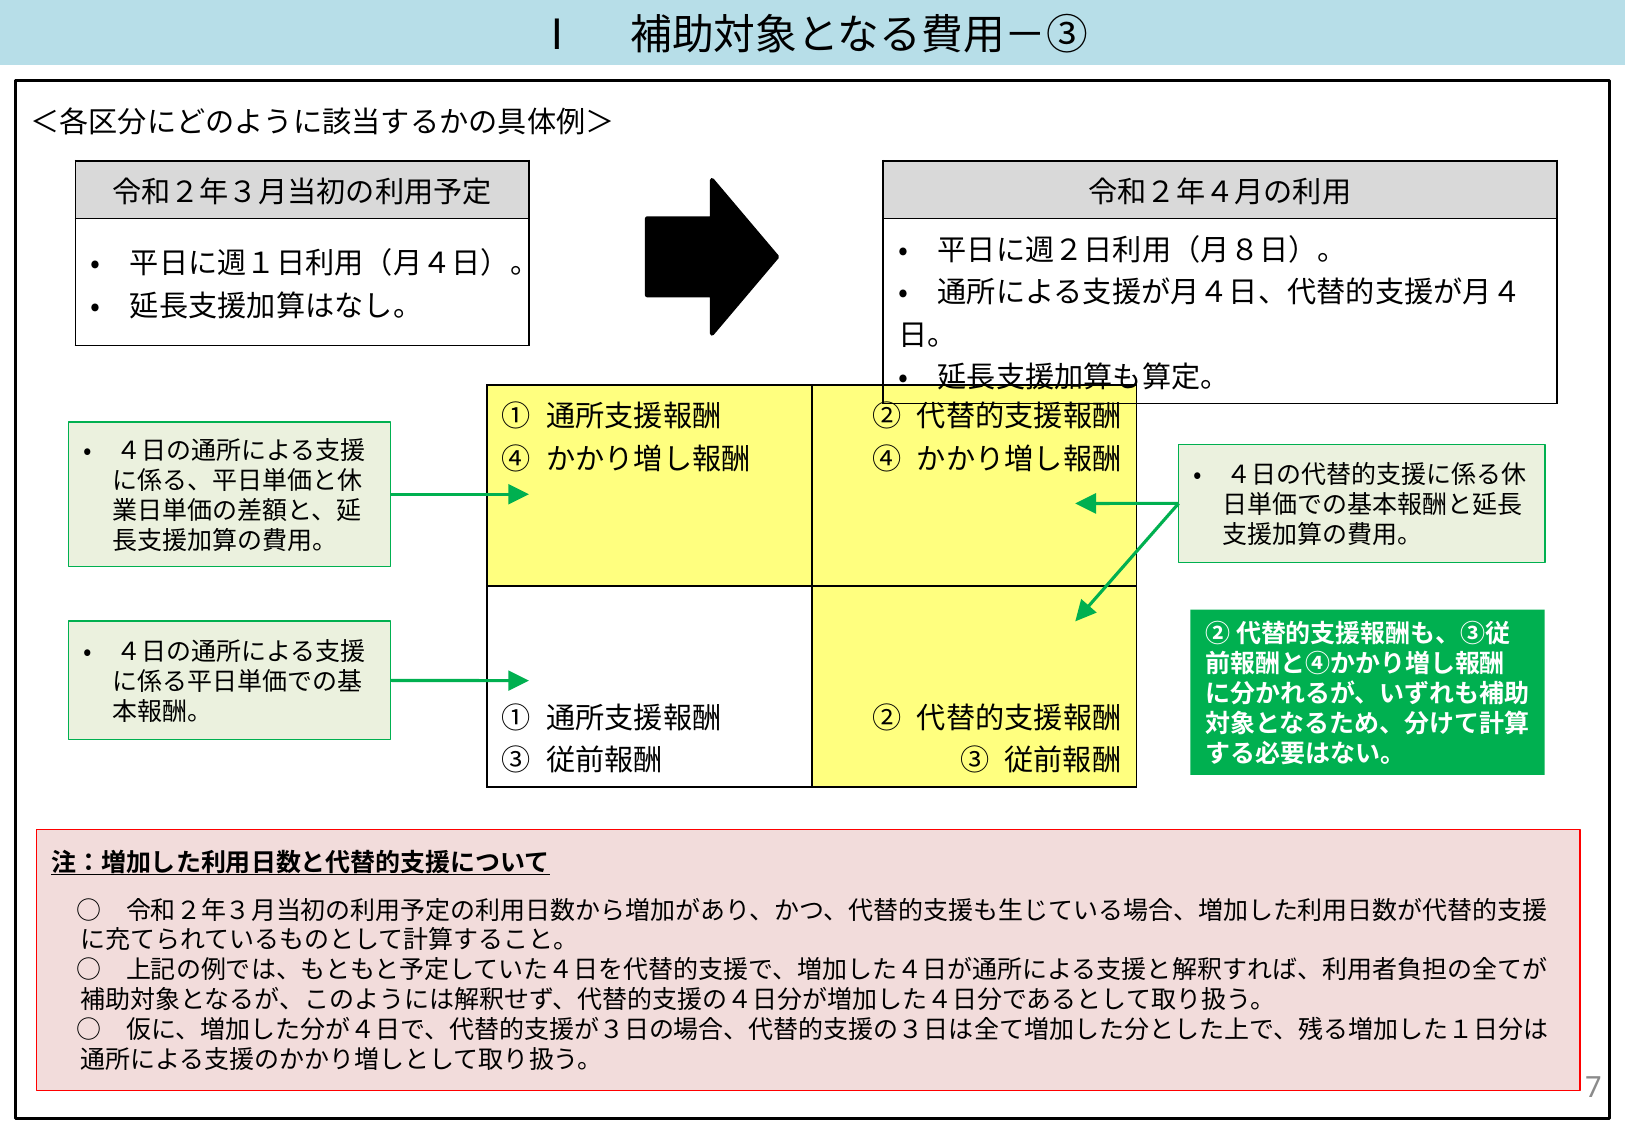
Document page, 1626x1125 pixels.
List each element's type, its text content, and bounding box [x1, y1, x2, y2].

text_box ＜各区分にどのように該当するかの具体例＞ [13, 79, 1612, 1120]
text_box 注：増加した利用日数と代替的支援について ○ 令和２年３月当初の利用予定の利用日数から増加があり、かつ、代替的支援も生じている場合、増加した利用日数が代替的支援に充てられているものとして計算すること。 ○ 上記の例では、もともと予定していた４日を代替的支援で、増加した４日が通所による支援と解釈すれば、利用者負担の全てが補助対象となるが、このようには解釈せず、代替的支援の４日分が増加した４日分であるとして取り扱う。 ○ 仮に、増加した分が４日で、代替的支援が３日の場合、代替的支援の３日は全て増加した分とした上で、残る増加した１日分は通所による支援のかかり増しとして取り扱う。 [34, 828, 1582, 1093]
text_box ・ ４日の通所による支援に係る、平日単価と休業日単価の差額と、延長支援加算の費用。 [66, 420, 393, 568]
table_header 令和２年３月当初の利用予定 [76, 162, 528, 218]
table_cell ・ 平日に週１日利用（月４日）。 ・ 延長支援加算はなし。 [76, 219, 528, 345]
table_header 令和２年４月の利用 [884, 162, 1556, 218]
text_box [1075, 503, 1179, 622]
slide_number 6 [1237, 1058, 1617, 1119]
text_box Ⅰ 補助対象となる費用－③ [0, 0, 1625, 67]
text_box ②代替的支援報酬も、③従前報酬と④かかり増し報酬に分かれるが、いずれも補助対象となるため、分けて計算する必要はない。 [1188, 608, 1547, 777]
table_cell ・ 平日に週２日利用（月８日）。 ・ 通所による支援が月４日、代替的支援が月４日。 ・ 延長支援加算も算定。 [884, 219, 1556, 403]
text_box [644, 178, 779, 336]
text_box ・ ４日の通所による支援に係る平日単価での基本報酬。 [66, 619, 393, 742]
text_box ・ ４日の代替的支援に係る休日単価での基本報酬と延長支援加算の費用。 [1176, 442, 1547, 564]
